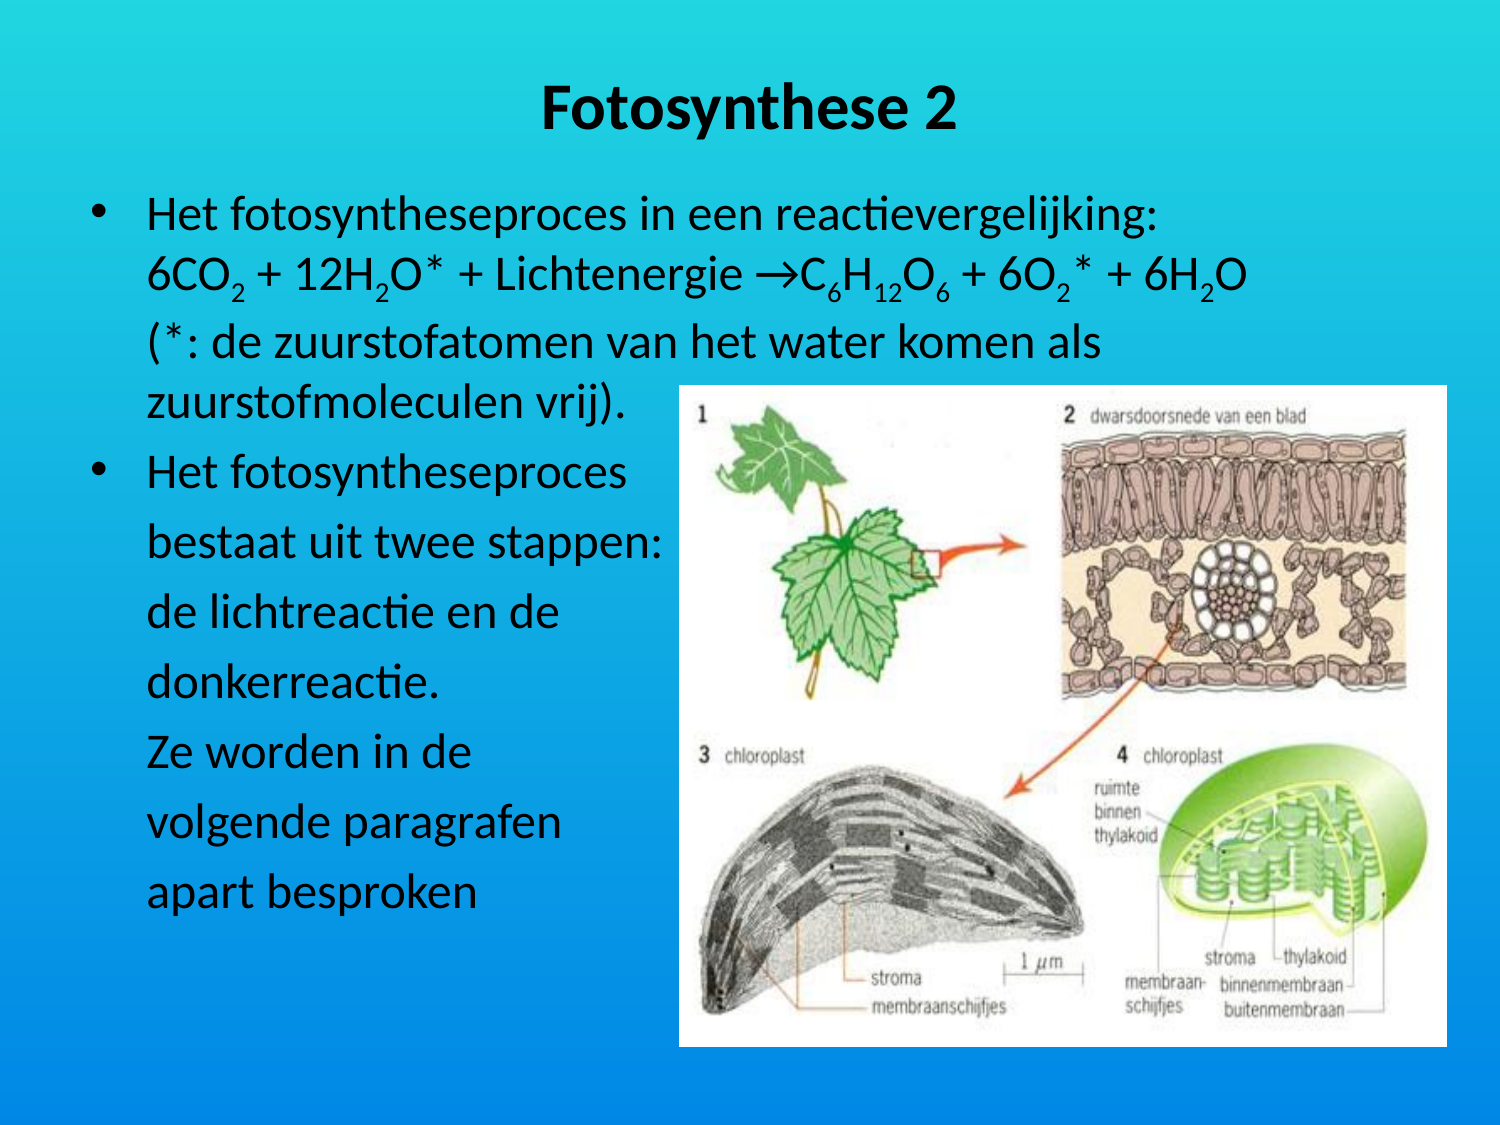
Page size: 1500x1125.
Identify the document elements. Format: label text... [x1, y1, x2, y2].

title Fotosynthese 2 [75, 45, 1425, 161]
list Het fotosyntheseproces in een reactievergelijking: 6CO2 + 12H2O* + Lichtenergie →C6H12O6 + 6O2* + 6H2O (*: de zuurstofatomen van het water komen als zuurstofmoleculen vrij). Het fotosyntheseproces bestaat uit twee stappen: de lichtreactie en de donkerreactie. Ze worden in de volgende paragrafen apart besproken [75, 172, 1425, 1071]
picture [678, 385, 1500, 1048]
